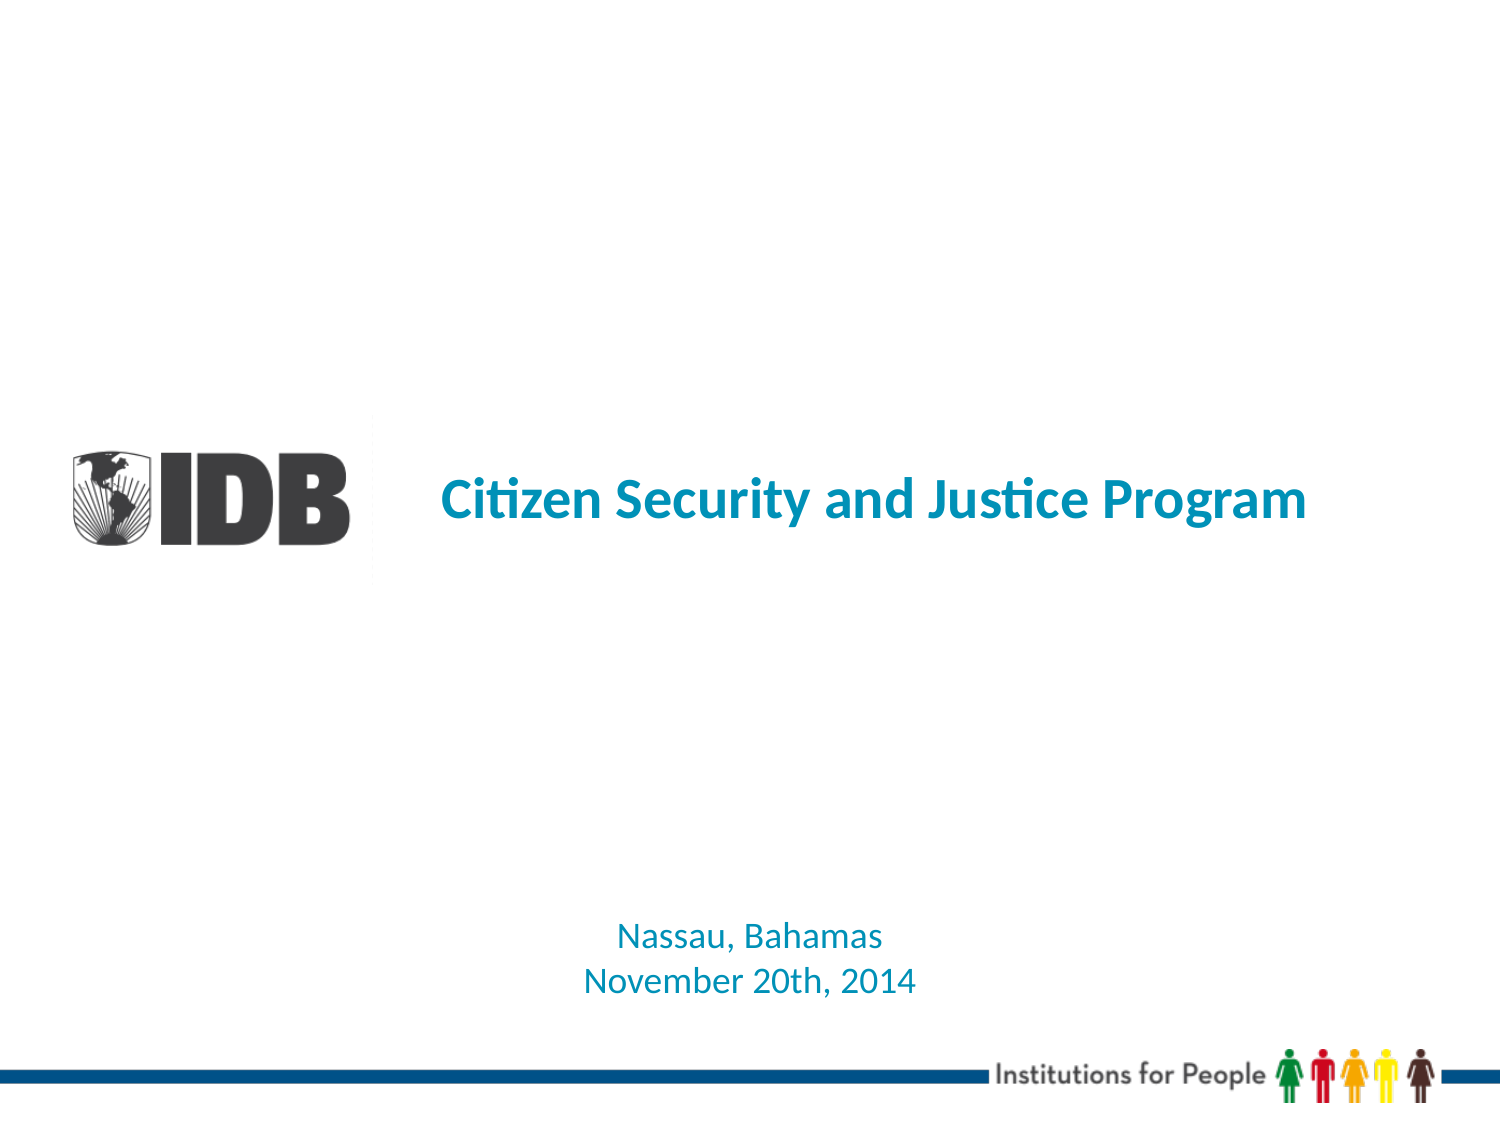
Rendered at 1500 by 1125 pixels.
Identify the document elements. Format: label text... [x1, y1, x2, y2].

title Citizen Security and Justice Program [426, 375, 1403, 616]
text_box Nassau, Bahamas November 20th, 2014 [244, 904, 1256, 1009]
